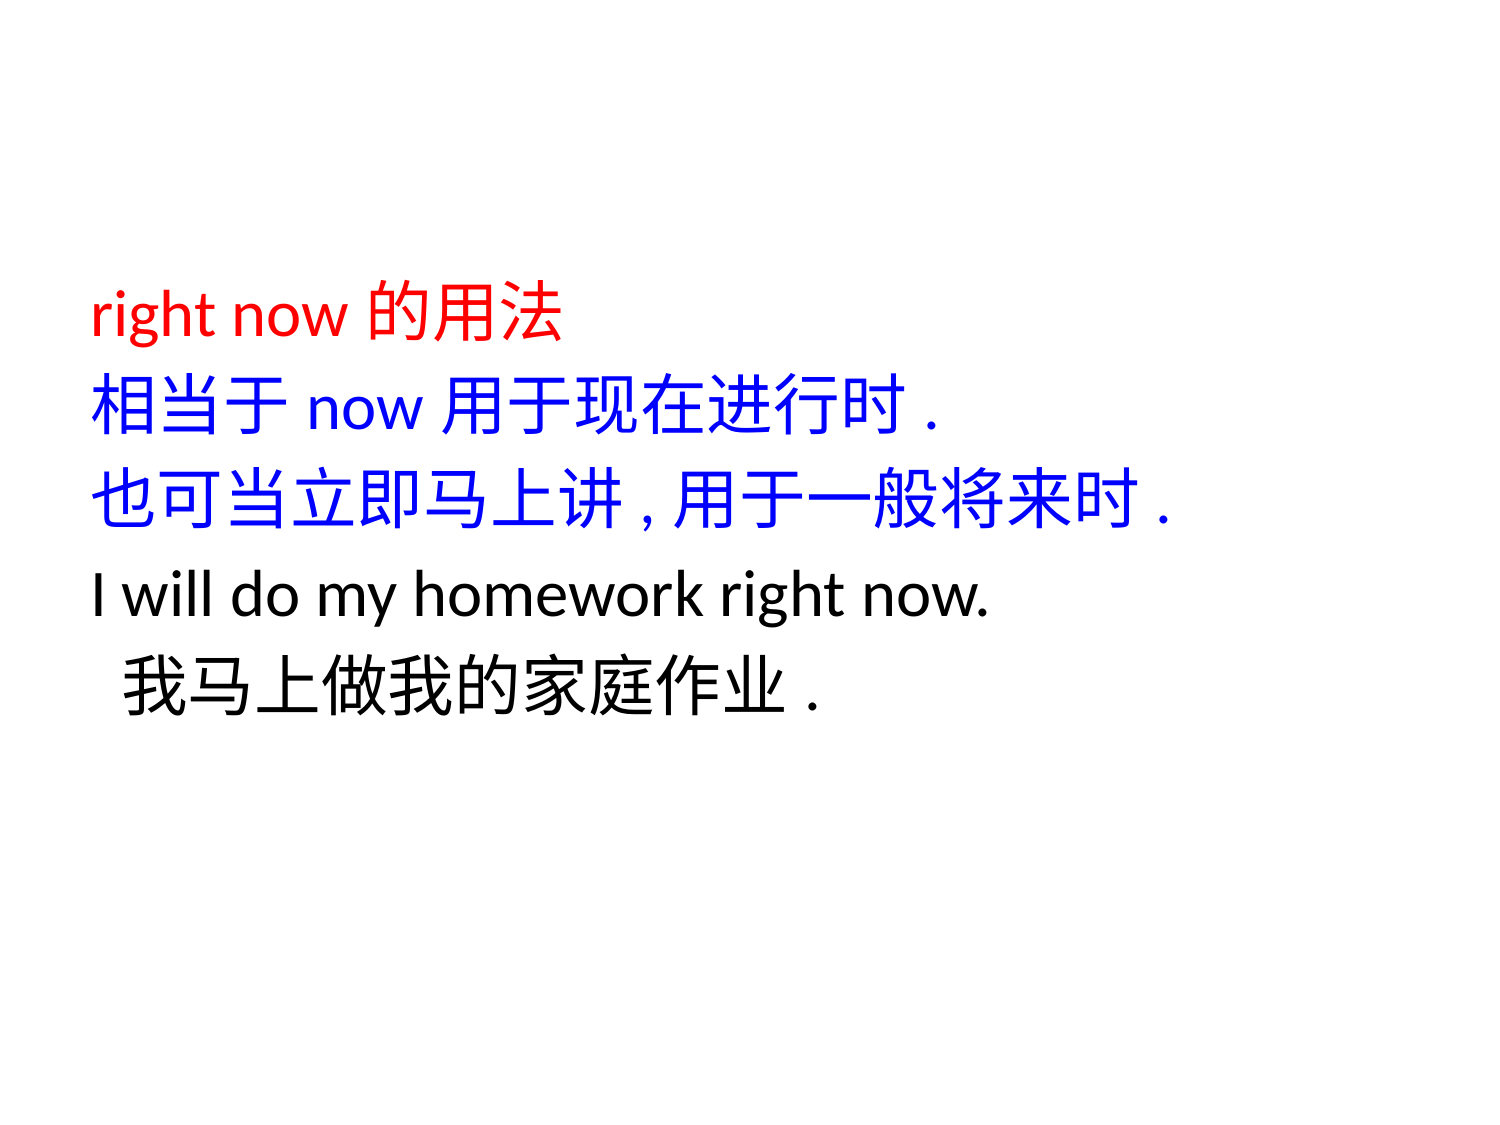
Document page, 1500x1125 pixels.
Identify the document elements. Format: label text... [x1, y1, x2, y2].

list right now的用法 相当于now用于现在进行时. 也可当立即马上讲,用于一般将来时. I will do my homework right now. 我马上做我的家庭作业. [75, 262, 1425, 1005]
